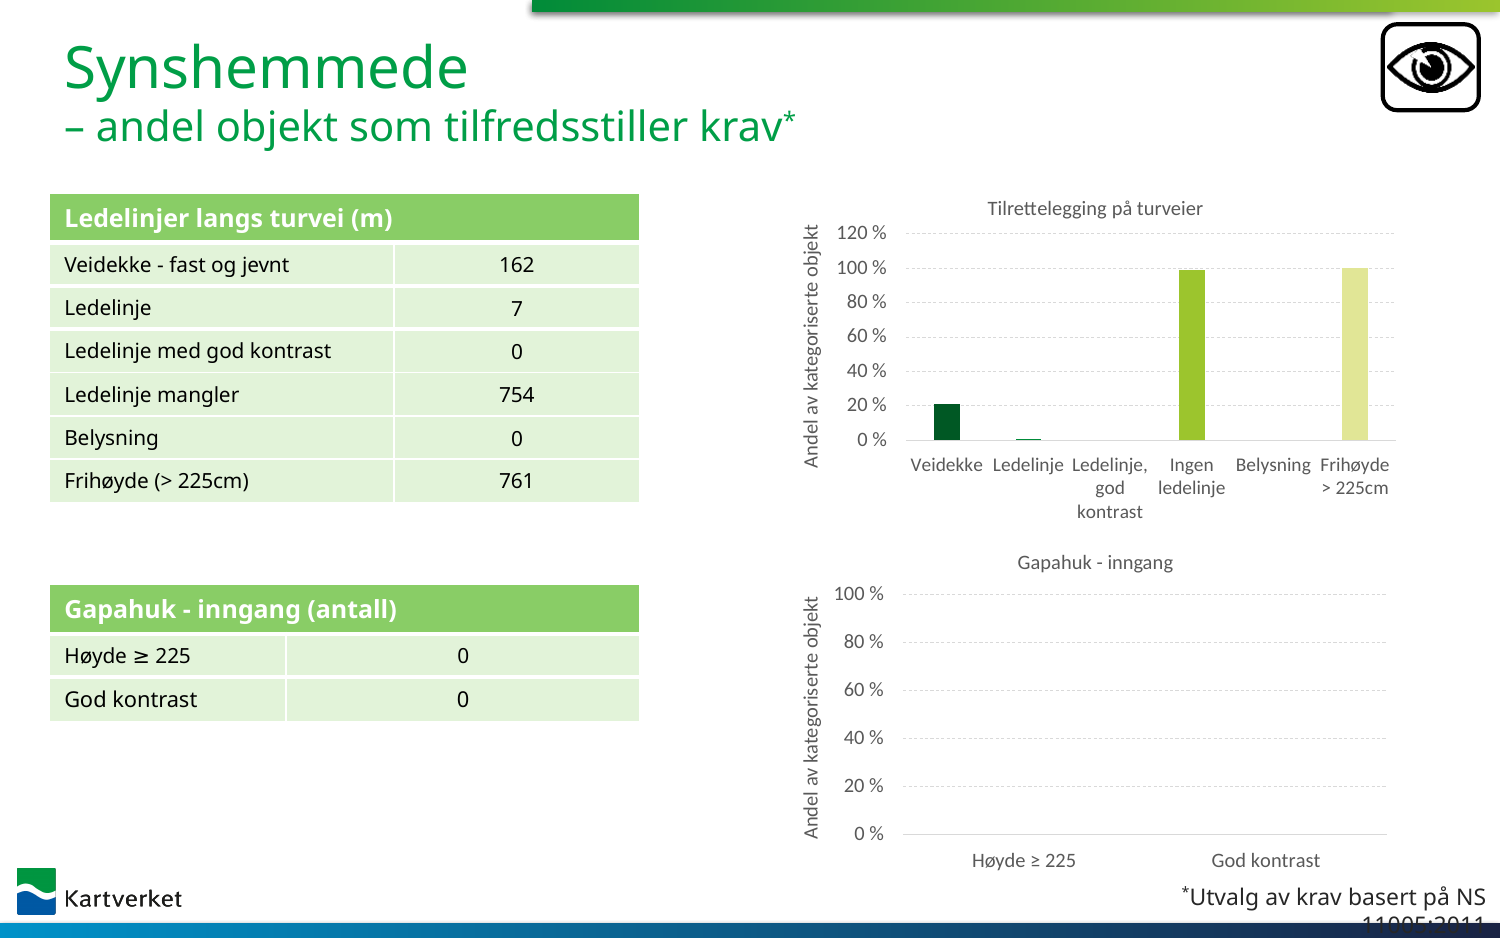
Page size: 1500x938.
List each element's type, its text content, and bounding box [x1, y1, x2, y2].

table_cell 0 [395, 417, 639, 458]
text_box Synshemmede – andel objekt som tilfredsstiller krav* [49, 24, 1431, 158]
table_cell 0 [287, 679, 639, 721]
picture [791, 187, 1400, 526]
table_cell 754 [395, 373, 639, 415]
table_cell 0 [395, 331, 639, 372]
table_cell Veidekke - fast og jevnt [50, 245, 393, 284]
table_cell Ledelinje mangler [50, 373, 393, 415]
table_header Ledelinjer langs turvei (m) [50, 194, 639, 240]
table_cell 0 [287, 636, 639, 675]
table_cell 7 [395, 288, 639, 327]
table_cell Frihøyde (> 225cm) [50, 460, 393, 502]
table_cell Høyde ≥ 225 [50, 636, 285, 675]
table_cell Ledelinje [50, 288, 393, 327]
picture [791, 541, 1400, 880]
table_cell 761 [395, 460, 639, 502]
table_cell 162 [395, 245, 639, 284]
text_box *Utvalg av krav basert på NS 11005:2011 [1068, 873, 1500, 938]
table_cell Ledelinje med god kontrast [50, 331, 393, 372]
table_cell God kontrast [50, 679, 285, 721]
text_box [1382, 24, 1480, 111]
table_cell Belysning [50, 417, 393, 458]
table_header Gapahuk - inngang (antall) [50, 585, 639, 632]
